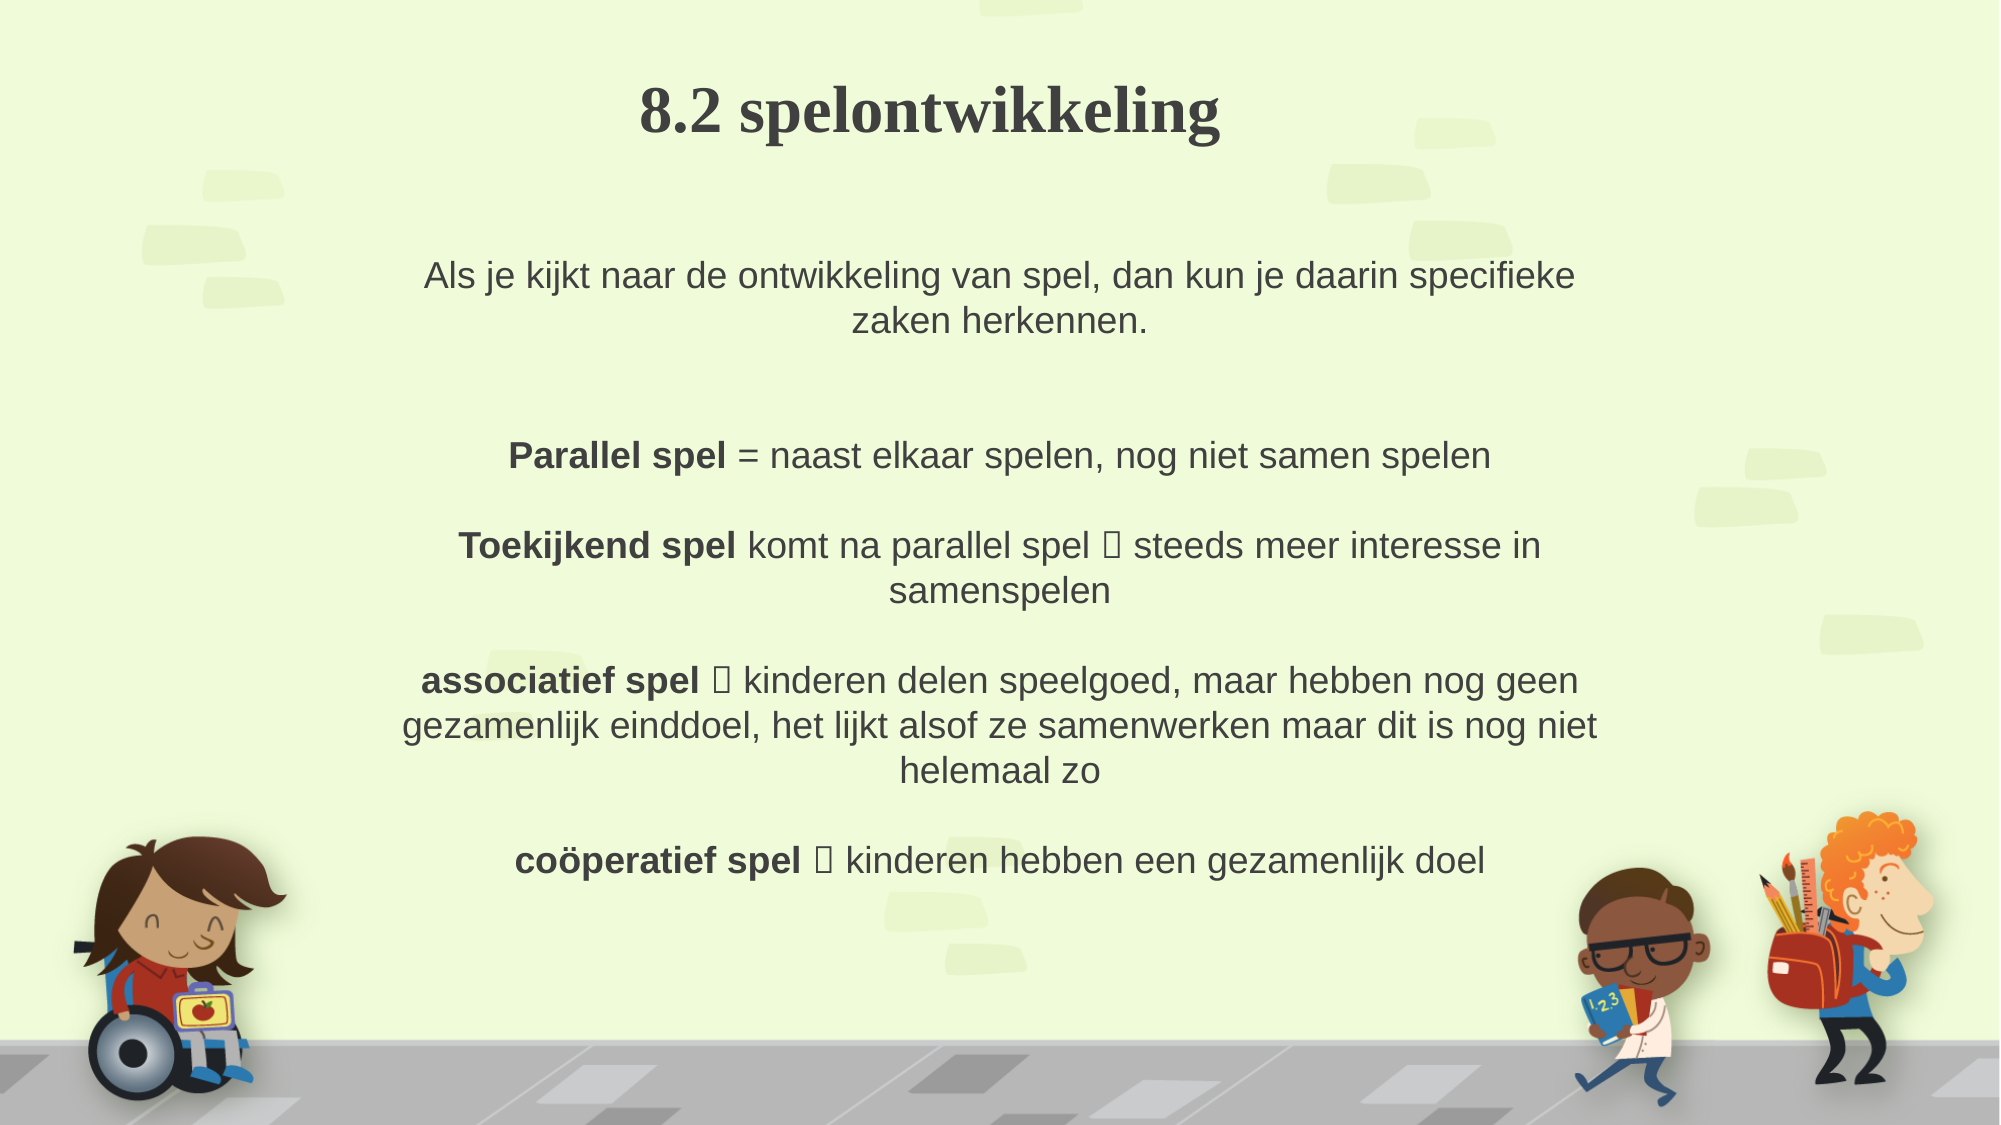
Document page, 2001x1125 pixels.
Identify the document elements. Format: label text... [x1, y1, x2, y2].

text_box Als je kijkt naar de ontwikkeling van spel, dan kun je daarin specifieke zaken herkennen. Parallel spel = naast elkaar spelen, nog niet samen spelen Toekijkend spel komt na parallel spel  steeds meer interesse in samenspelen associatief spel  kinderen delen speelgoed, maar hebben nog geen gezamenlijk einddoel, het lijkt alsof ze samenwerken maar dit is nog niet helemaal zo coöperatief spel  kinderen hebben een gezamenlijk doel [376, 243, 1624, 934]
picture [0, 0, 2000, 1125]
title 8.2 spelontwikkeling [624, 66, 1404, 155]
